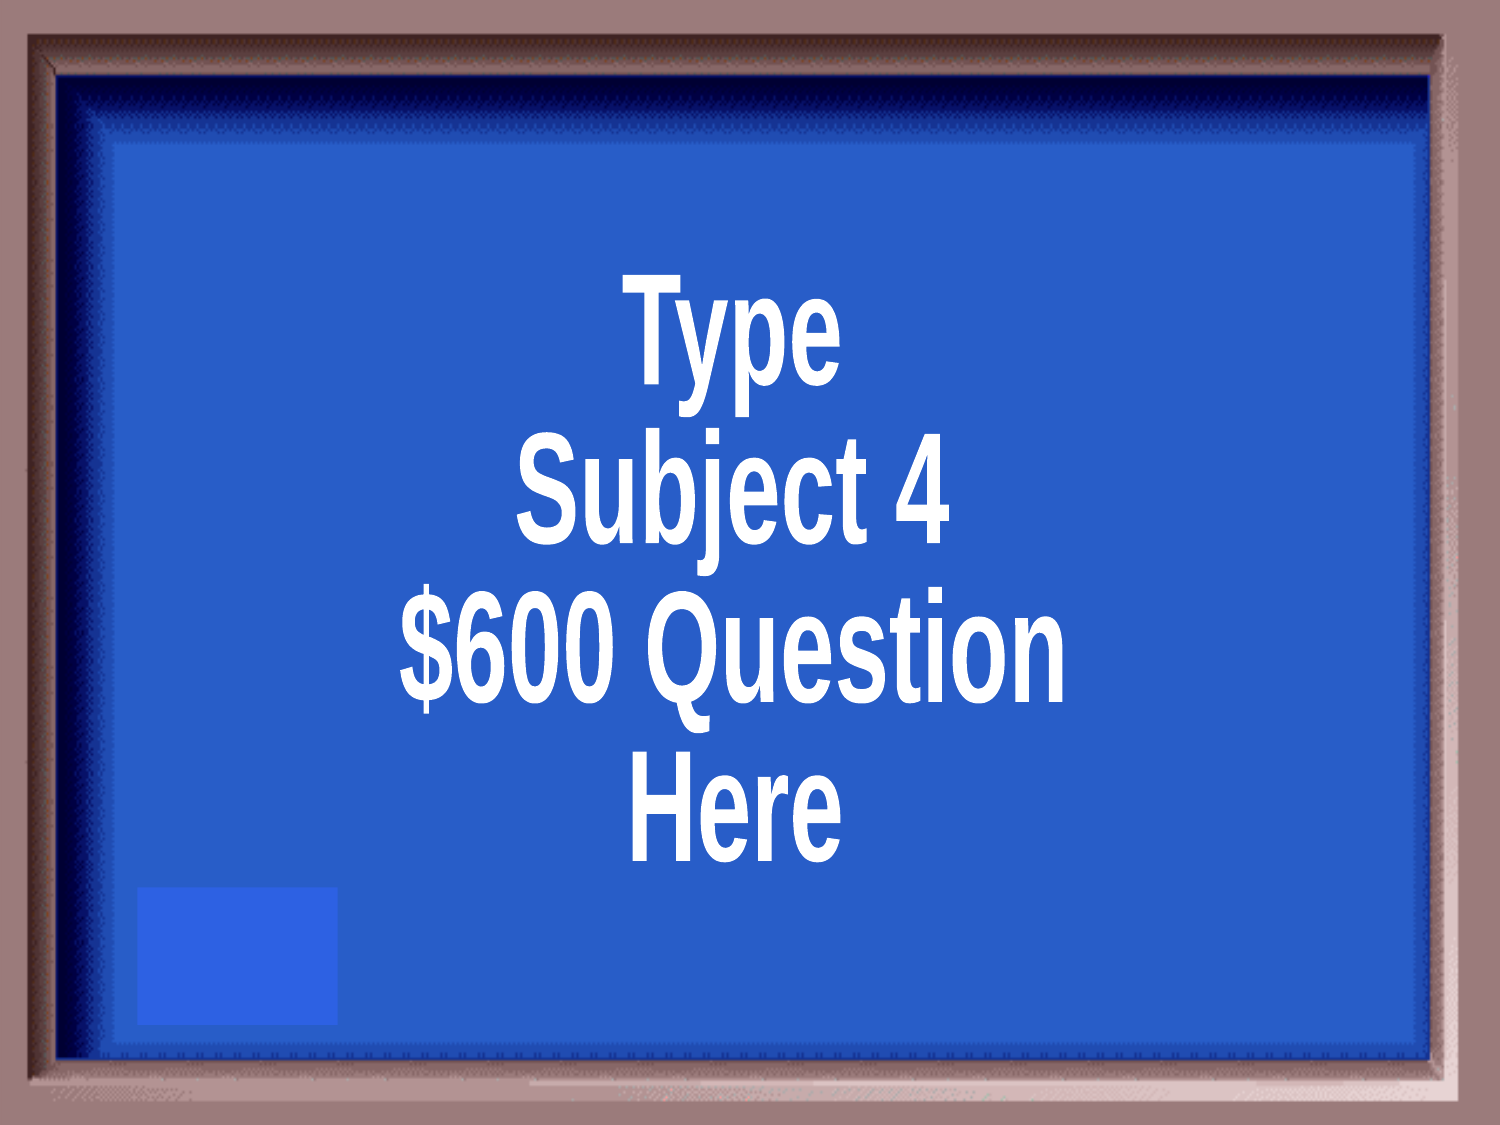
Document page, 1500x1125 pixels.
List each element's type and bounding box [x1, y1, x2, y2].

text_box [137, 887, 338, 1025]
picture [0, 0, 1500, 1125]
